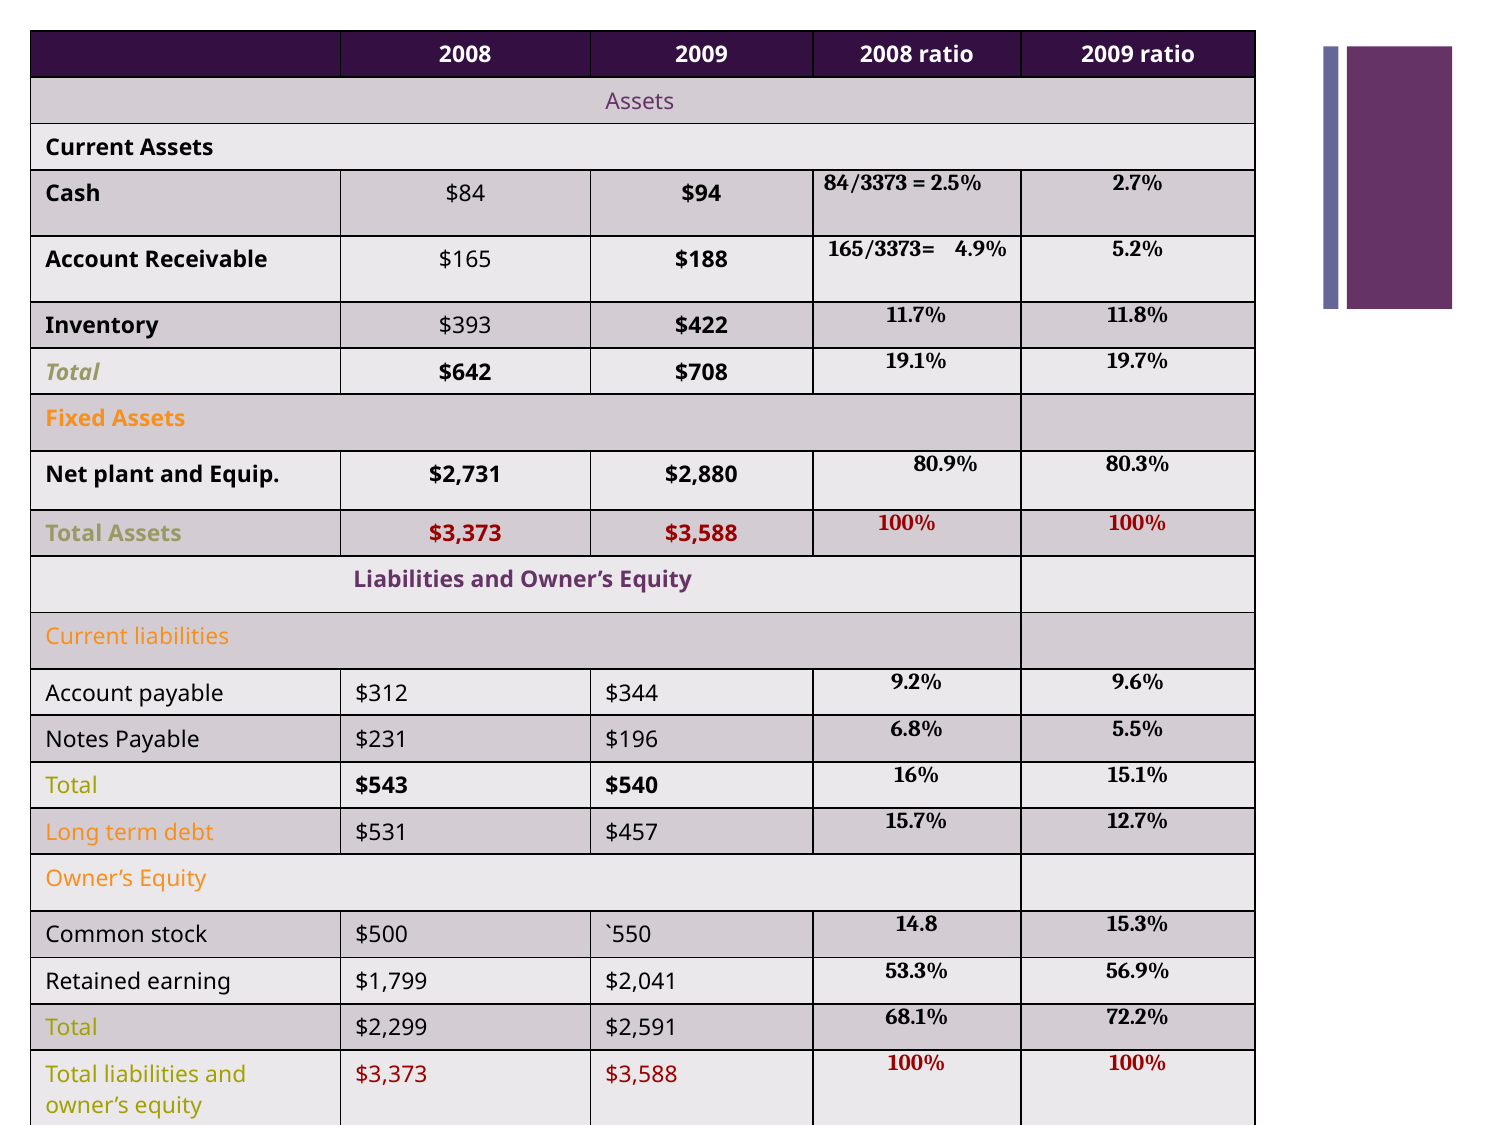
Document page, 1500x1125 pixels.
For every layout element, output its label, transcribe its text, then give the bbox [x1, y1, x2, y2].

table_cell 5.5% [1022, 716, 1254, 761]
table_cell Net plant and Equip. [31, 452, 340, 509]
table_cell Assets [31, 78, 1254, 123]
table_cell 2.7% [1022, 171, 1254, 235]
table_cell $3,588 [591, 1051, 812, 1125]
table_cell $2,880 [591, 452, 812, 509]
title cash. [63, 23, 1322, 110]
table_cell Long term debt [31, 809, 340, 853]
table_cell 12.7% [1022, 809, 1254, 853]
table_cell $312 [341, 670, 590, 714]
table_cell Inventory [31, 303, 340, 347]
table_cell 19.1% [814, 349, 1020, 393]
table_cell Total liabilities and owner’s equity [31, 1051, 340, 1125]
table_cell [1022, 557, 1254, 612]
table_header 2008 ratio [814, 32, 1020, 76]
table_cell $540 [591, 763, 812, 807]
table_cell $422 [591, 303, 812, 347]
table_cell 100% [1022, 1051, 1254, 1125]
table_cell 19.7% [1022, 349, 1254, 393]
table_cell 15.7% [814, 809, 1020, 853]
table_cell $393 [341, 303, 590, 347]
table_cell $2,731 [341, 452, 590, 509]
table_cell Total [31, 1005, 340, 1049]
table_cell $3,373 [341, 1051, 590, 1125]
table_cell $84 [341, 171, 590, 235]
table_cell Retained earning [31, 958, 340, 1003]
table_cell $94 [591, 171, 812, 235]
table_cell 68.1% [814, 1005, 1020, 1049]
table_cell $500 [341, 912, 590, 957]
table_cell $188 [591, 237, 812, 301]
table_cell Current Assets [31, 124, 1254, 169]
table_cell Total [31, 763, 340, 807]
table_cell [1022, 613, 1254, 668]
table_cell $165 [341, 237, 590, 301]
table_header 2008 [341, 32, 590, 76]
table_cell 15.1% [1022, 763, 1254, 807]
table_cell Total Assets [31, 511, 340, 555]
table_cell 14.8 [814, 912, 1020, 957]
table_header 2009 ratio [1022, 32, 1254, 76]
table_cell 165/3373= 4.9% [814, 237, 1020, 301]
table_cell $196 [591, 716, 812, 761]
table_cell [1022, 395, 1254, 450]
table_cell Account Receivable [31, 237, 340, 301]
table_cell $457 [591, 809, 812, 853]
table_cell 100% [814, 1051, 1020, 1125]
table_cell 56.9% [1022, 958, 1254, 1003]
table_cell $708 [591, 349, 812, 393]
table_cell 5.2% [1022, 237, 1254, 301]
table_cell 15.3% [1022, 912, 1254, 957]
table_cell 72.2% [1022, 1005, 1254, 1049]
table_cell Notes Payable [31, 716, 340, 761]
table_cell $531 [341, 809, 590, 853]
table_cell Cash [31, 171, 340, 235]
table_cell Current liabilities [31, 613, 1020, 668]
table_cell $2,299 [341, 1005, 590, 1049]
table_cell $3,588 [591, 511, 812, 555]
table_cell Fixed Assets [31, 395, 1020, 450]
table_cell 11.7% [814, 303, 1020, 347]
table_cell Total [31, 349, 340, 393]
table_cell 6.8% [814, 716, 1020, 761]
table_cell 100% [1022, 511, 1254, 555]
table_cell $3,373 [341, 511, 590, 555]
table_header [31, 32, 340, 76]
table_cell 11.8% [1022, 303, 1254, 347]
table_cell $231 [341, 716, 590, 761]
table_cell $2,591 [591, 1005, 812, 1049]
table_cell 9.6% [1022, 670, 1254, 714]
table_cell 53.3% [814, 958, 1020, 1003]
table_cell 80.3% [1022, 452, 1254, 509]
table_cell Liabilities and Owner’s Equity [31, 557, 1020, 612]
table_header 2009 [591, 32, 812, 76]
table_cell `550 [591, 912, 812, 957]
table_cell Owner’s Equity [31, 855, 1020, 910]
table_cell 9.2% [814, 670, 1020, 714]
table_cell $344 [591, 670, 812, 714]
table_cell $543 [341, 763, 590, 807]
table_cell $642 [341, 349, 590, 393]
table_cell 100% [814, 511, 1020, 555]
table_cell [1022, 855, 1254, 910]
table_cell $1,799 [341, 958, 590, 1003]
table_cell 80.9% [814, 452, 1020, 509]
table_cell Common stock [31, 912, 340, 957]
table_cell Account payable [31, 670, 340, 714]
table_cell $2,041 [591, 958, 812, 1003]
table_cell 84/3373 = 2.5% [814, 171, 1020, 235]
table_cell 16% [814, 763, 1020, 807]
